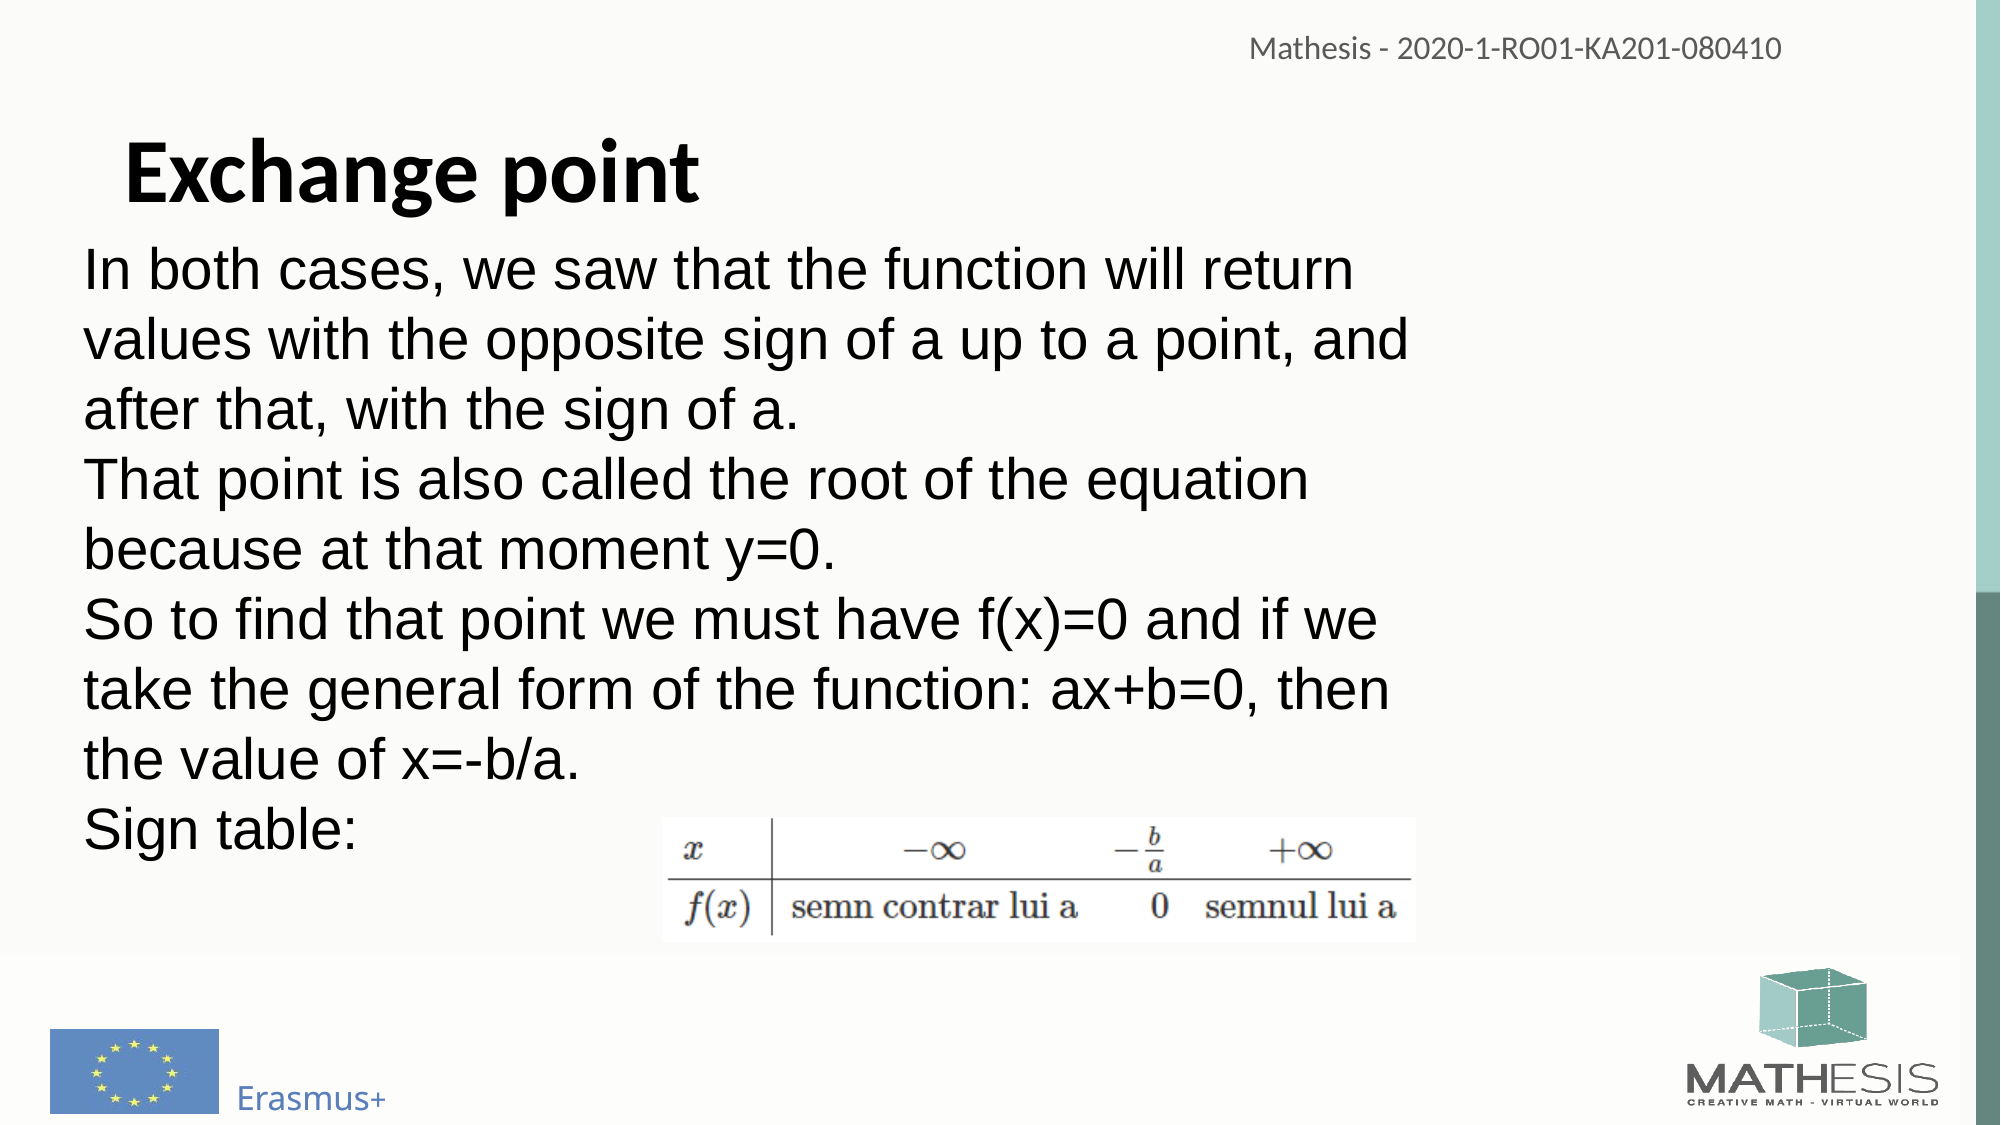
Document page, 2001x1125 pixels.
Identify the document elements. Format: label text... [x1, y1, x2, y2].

title Exchange point [109, 103, 1810, 345]
picture [662, 817, 1416, 942]
subtitle In both cases, we saw that the function will return values with the opposite sign of a up to a point, and after that, with the sign of a. That point is also called the root of the equation because at that moment y=0. So to find that point we must have f(x)=0 and if we take the general form of the function: ax+b=0, then the value of x=-b/a. Sign table: [68, 223, 1469, 512]
text_box Δ>0 [1664, 928, 1961, 1125]
text_box Δ>0 [50, 1029, 219, 1114]
text_box Δ>0 [1976, 0, 2000, 1125]
